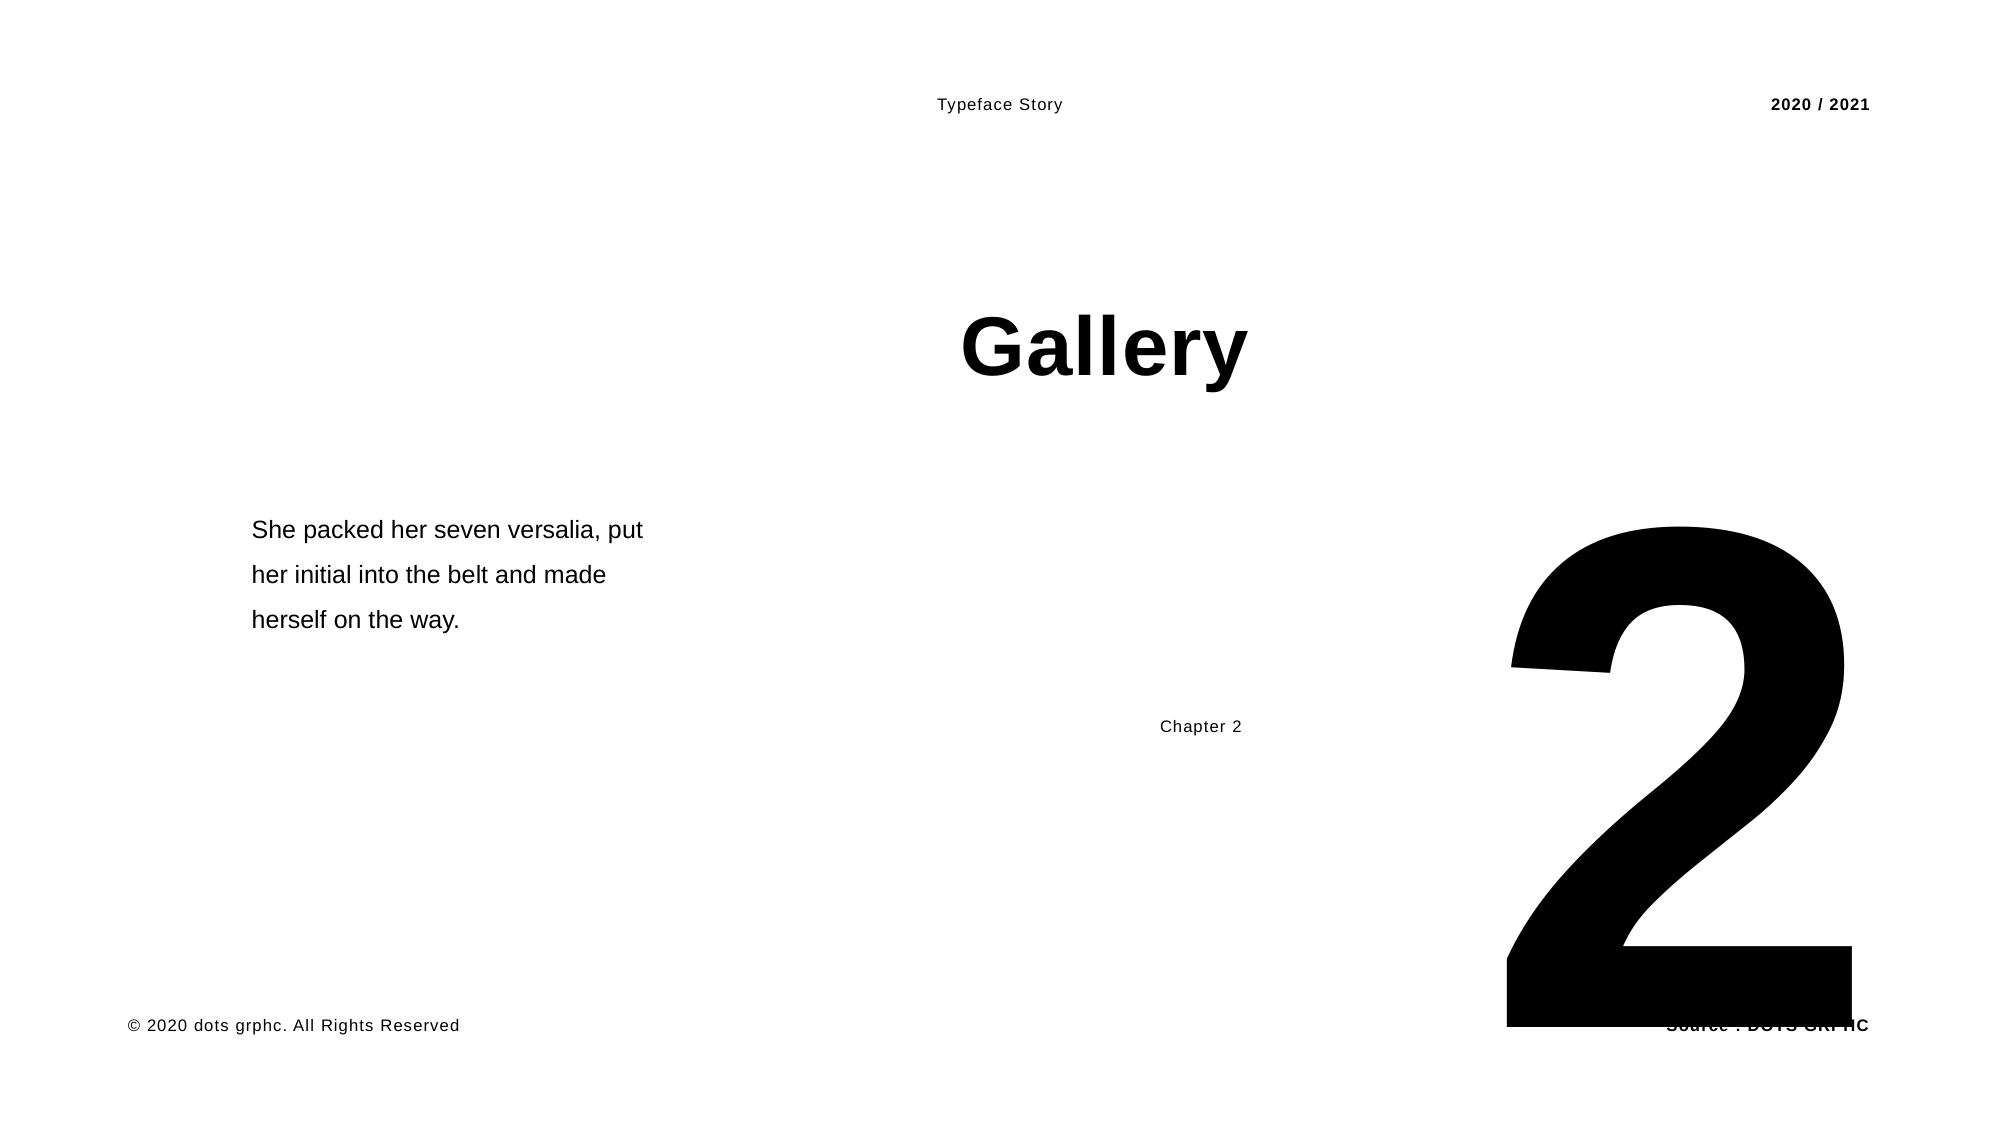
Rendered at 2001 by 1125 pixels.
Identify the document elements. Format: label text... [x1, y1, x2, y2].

text_box Chapter 2 [1019, 708, 1257, 744]
text_box Source : DOTS GRPHC [1538, 1007, 1884, 1042]
text_box 2020 / 2021 [1688, 86, 1885, 122]
text_box © 2020 dots grphc. All Rights Reserved [113, 1007, 490, 1043]
text_box 2 [1467, 303, 1931, 1125]
text_box She packed her seven versalia, put her initial into the belt and made herself on the way. [236, 491, 680, 642]
text_box Typeface Story [881, 86, 1119, 122]
text_box Gallery [946, 284, 1281, 400]
